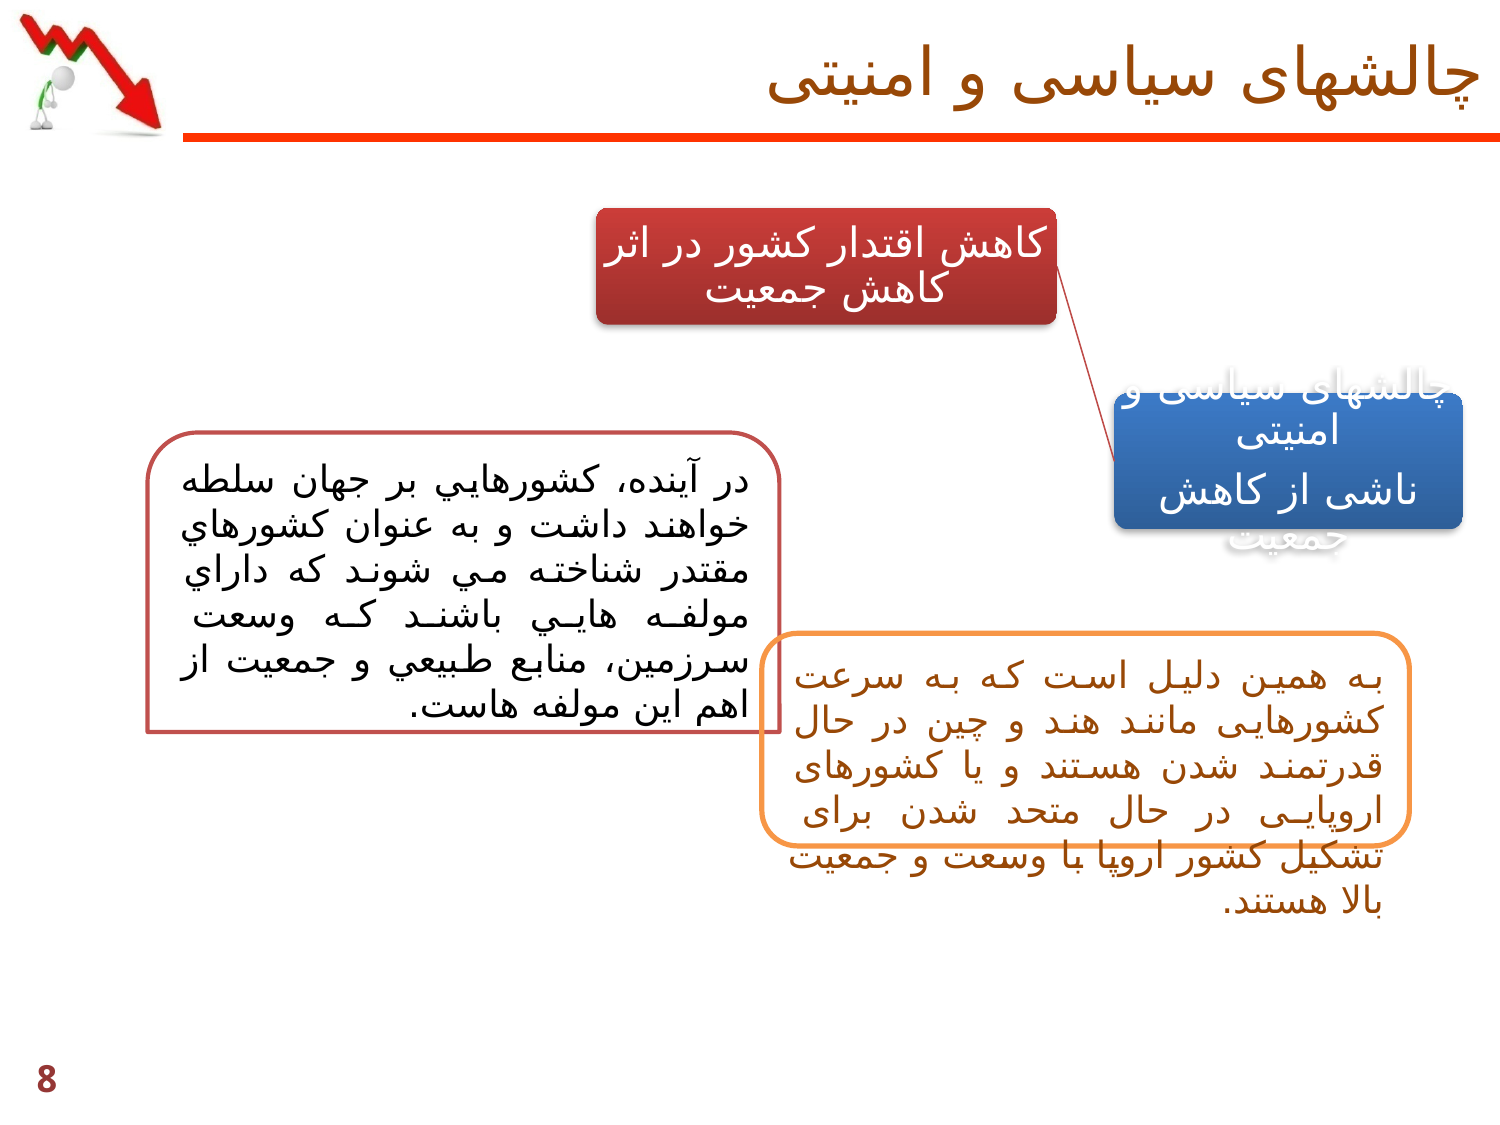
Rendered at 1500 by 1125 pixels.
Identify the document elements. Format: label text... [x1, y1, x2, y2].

text_box کاهش اقتدار کشور در اثر کاهش جمعیت [596, 208, 1057, 325]
picture [1, 0, 183, 149]
title چالشهای سیاسی و امنیتی [150, 0, 1500, 138]
text_box [1061, 277, 1116, 462]
text_box به همین دلیل است كه به سرعت كشورهایی مانند هند و چین در حال قدرتمند شدن هستند و یا كشورهای اروپایی در حال متحد شدن برای تشكیل كشور اروپا با وسعت و جمعیت بالا هستند. [761, 633, 1410, 846]
text_box چالشهای سیاسی و امنیتی ناشی از کاهش جمعیت [1114, 393, 1464, 530]
text_box در آينده، كشورهايي بر جهان سلطه خواهند داشت و به عنوان كشورهاي مقتدر شناخته مي شوند که داراي مولفه هايي باشند که وسعت سرزمين، منابع طبيعي و جمعيت از اهم اين مولفه هاست. [145, 430, 782, 735]
